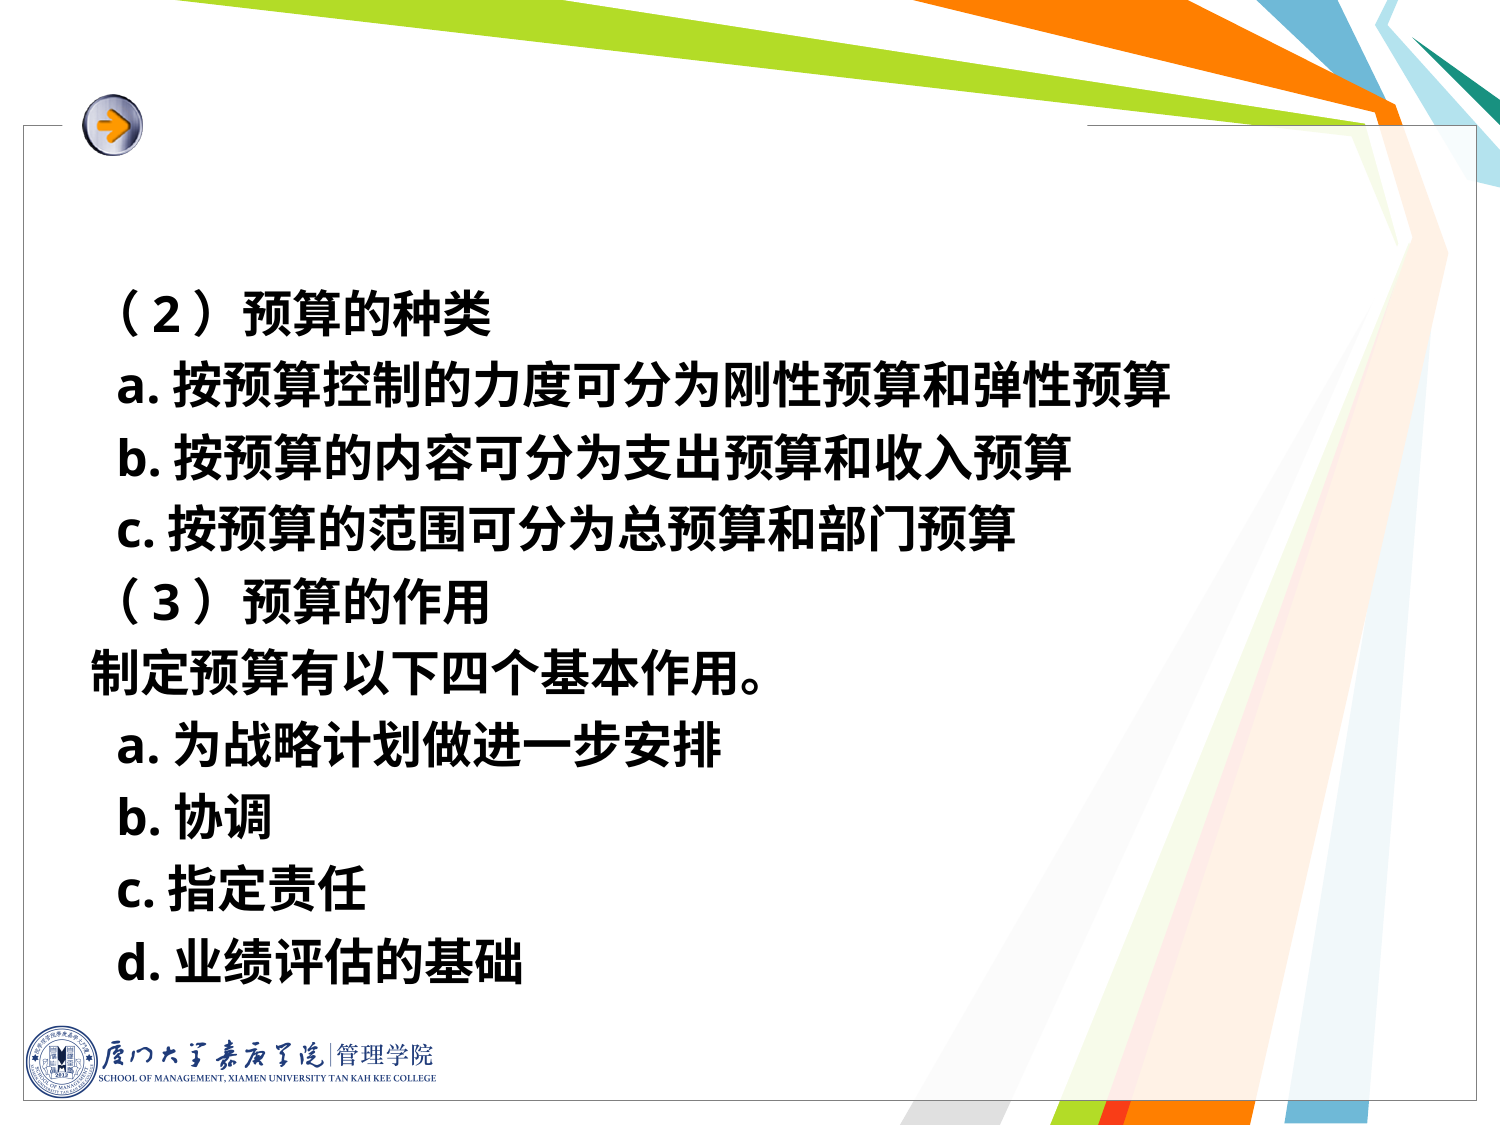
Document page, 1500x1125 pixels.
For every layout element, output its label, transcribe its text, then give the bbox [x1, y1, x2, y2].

picture [82, 94, 143, 156]
list （2）预算的种类 a.按预算控制的力度可分为刚性预算和弹性预算 b.按预算的内容可分为支出预算和收入预算 c.按预算的范围可分为总预算和部门预算 （3）预算的作用 制定预算有以下四个基本作用。 a.为战略计划做进一步安排 b.协调 c.指定责任 d.业绩评估的基础 [75, 262, 1425, 1005]
picture [24, 1024, 438, 1100]
